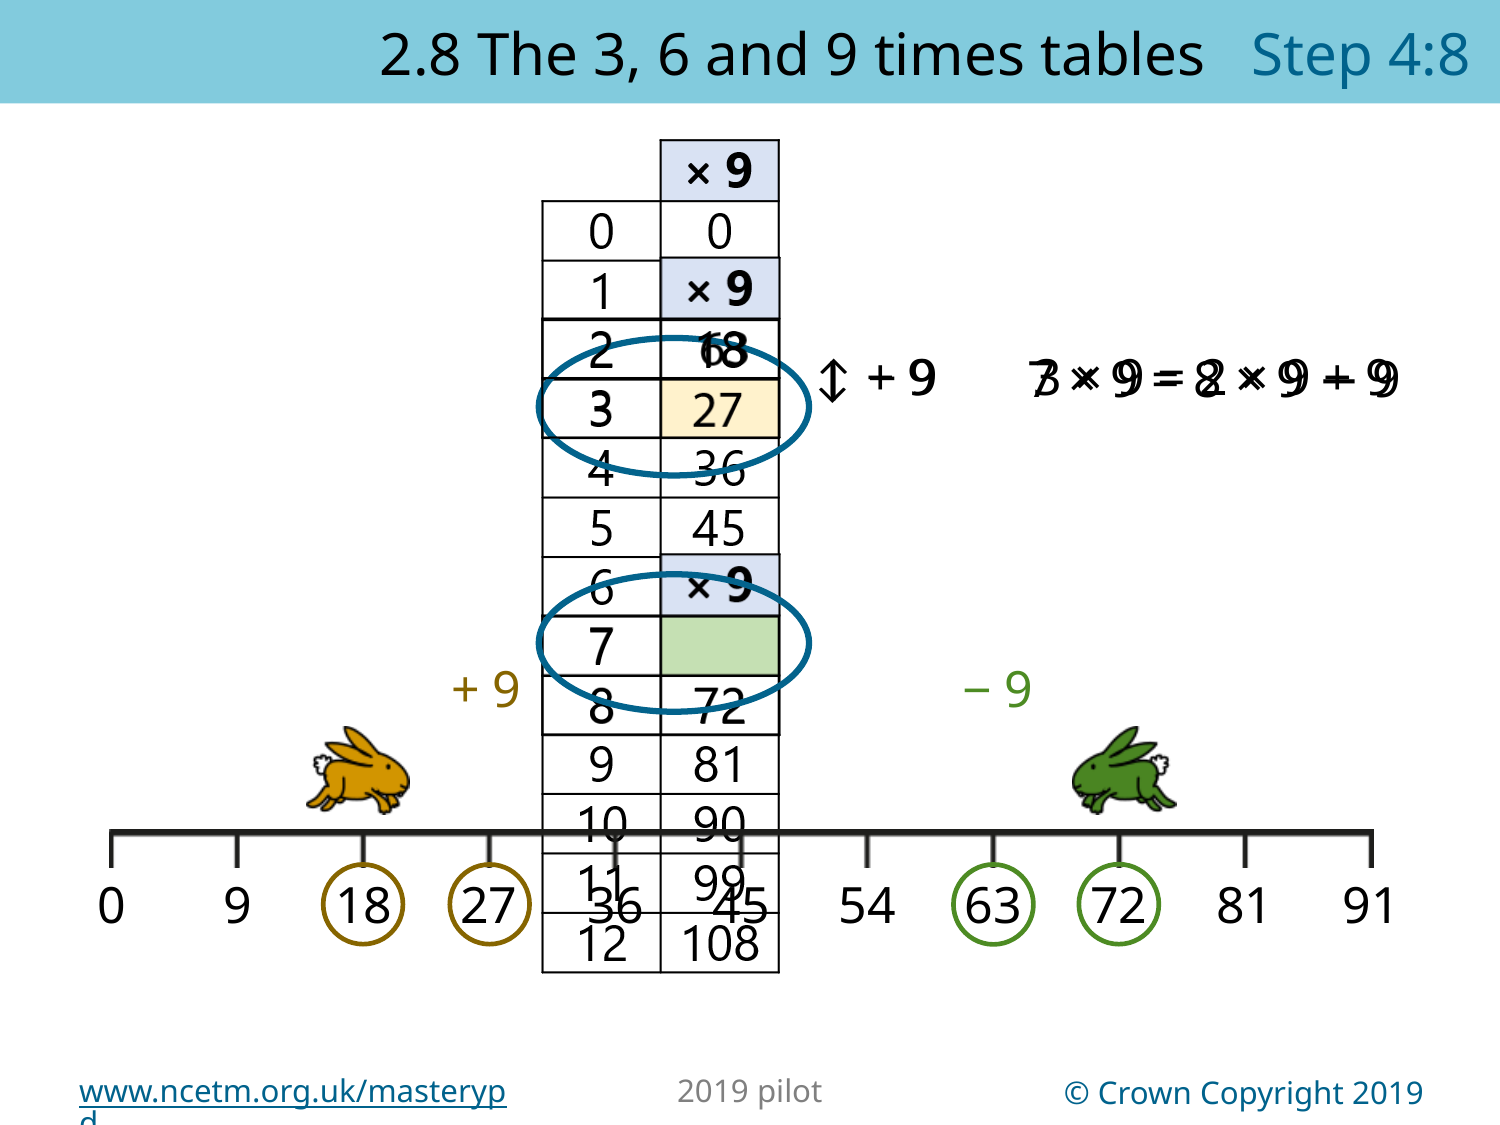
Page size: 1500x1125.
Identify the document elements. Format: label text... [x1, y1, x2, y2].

text_box [787, 605, 810, 681]
text_box ↑ − 9 [795, 338, 954, 413]
text_box + 9 [436, 650, 534, 726]
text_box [82, 829, 1413, 943]
picture [540, 943, 781, 1001]
text_box − 9 [947, 650, 1048, 726]
picture [540, 426, 783, 621]
picture [540, 664, 783, 829]
picture [540, 124, 782, 472]
text_box [787, 369, 809, 445]
picture [1072, 726, 1177, 815]
list 2.8 The 3, 6 and 9 times tables Step 4:8 [0, 0, 1500, 104]
picture [305, 726, 410, 815]
picture [543, 578, 783, 708]
text_box 7 × 9 = 8 × 9 − 9 [1012, 339, 1417, 415]
